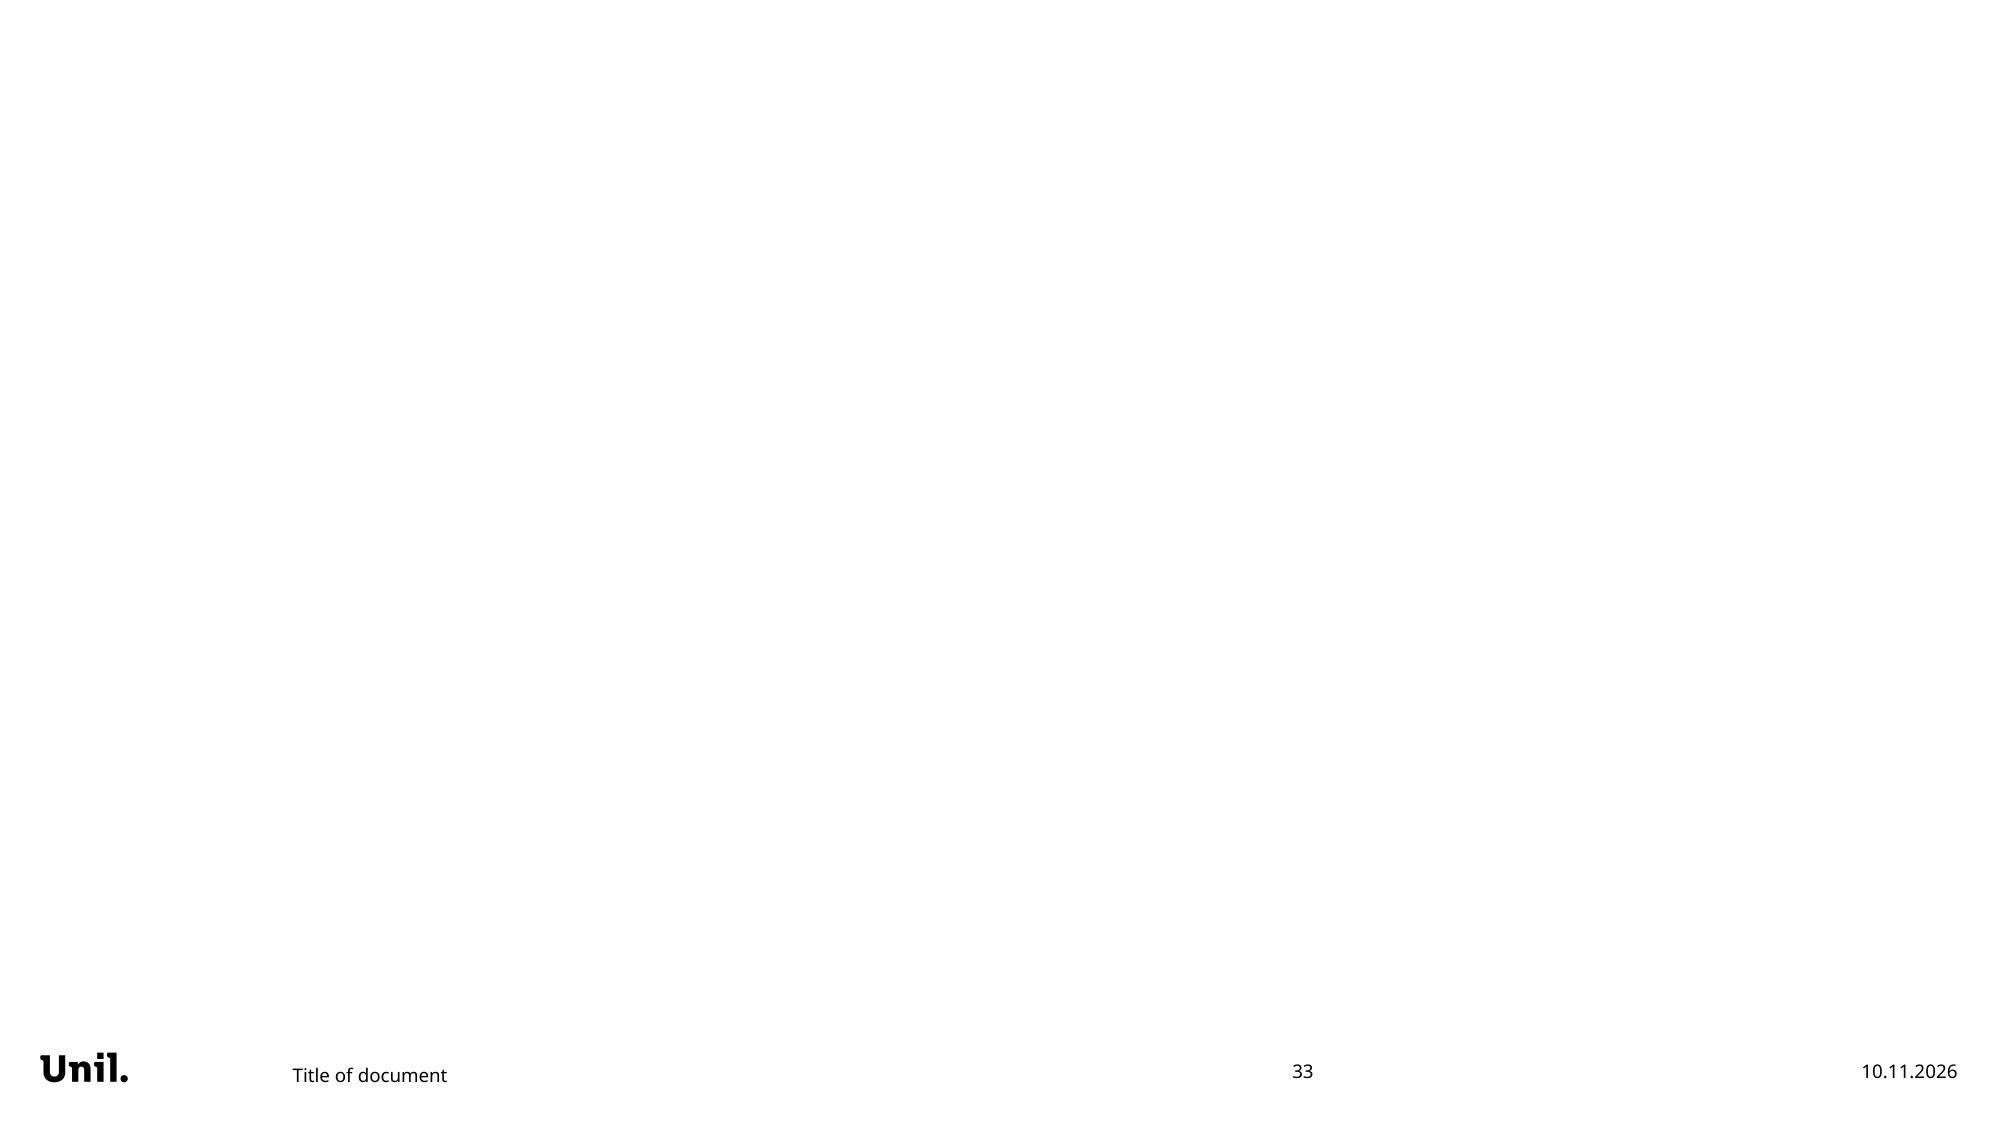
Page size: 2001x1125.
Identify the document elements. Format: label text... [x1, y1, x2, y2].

picture [27, 1042, 141, 1095]
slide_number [1789, 1026, 1958, 1086]
slide_number 33 [1250, 1037, 1355, 1086]
footer Title of document [292, 1011, 1048, 1087]
